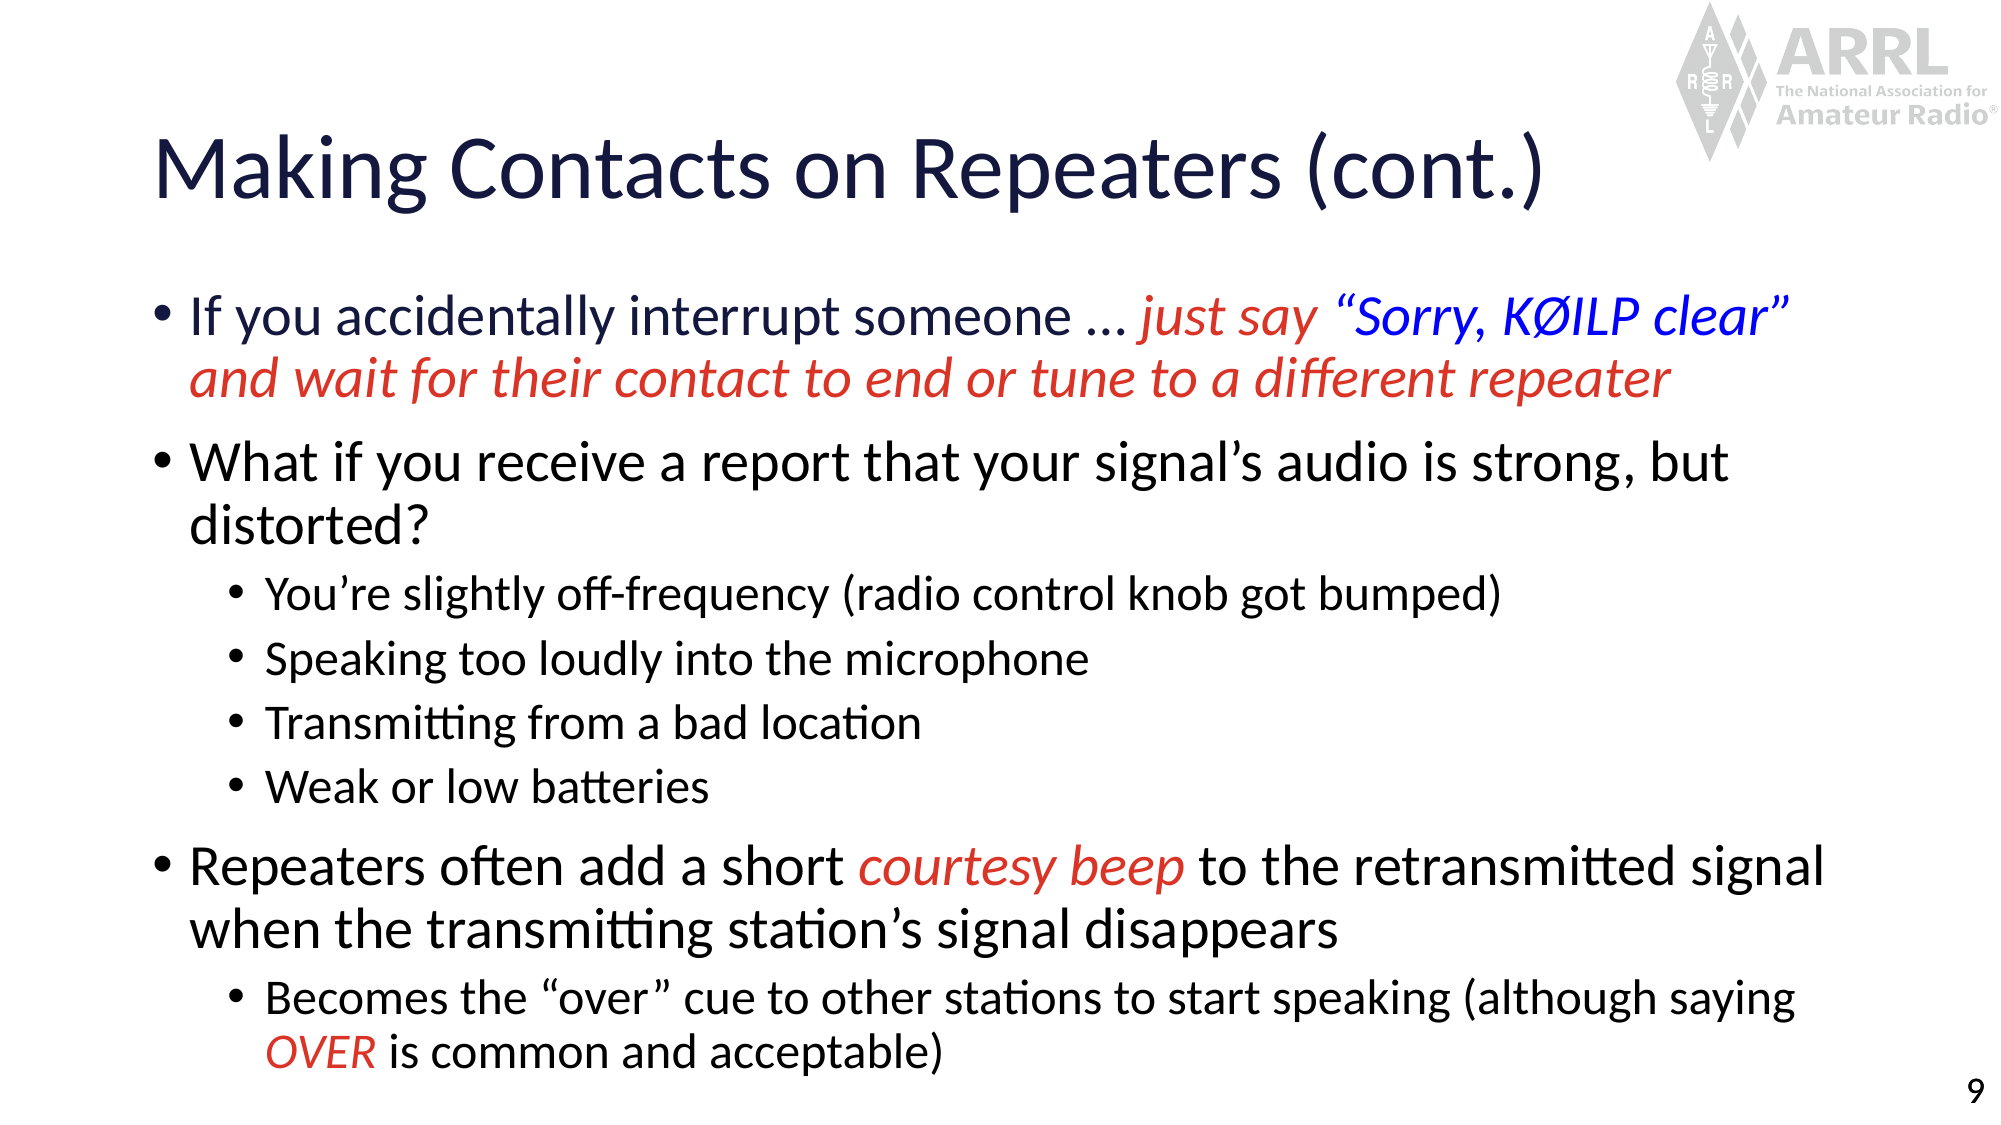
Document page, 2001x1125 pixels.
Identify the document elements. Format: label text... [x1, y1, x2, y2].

picture [1674, 0, 2000, 164]
list If you accidentally interrupt someone … just say “Sorry, KØILP clear” and wait for their contact to end or tune to a different repeater What if you receive a report that your signal’s audio is strong, but distorted? You’re slightly off-frequency (radio control knob got bumped) Speaking too loudly into the microphone Transmitting from a bad location Weak or low batteries Repeaters often add a short courtesy beep to the retransmitted signal when the transmitting station’s signal disappears Becomes the “over” cue to other stations to start speaking (although saying OVER is common and acceptable) [137, 277, 1863, 1125]
title Making Contacts on Repeaters (cont.) [137, 59, 1863, 277]
